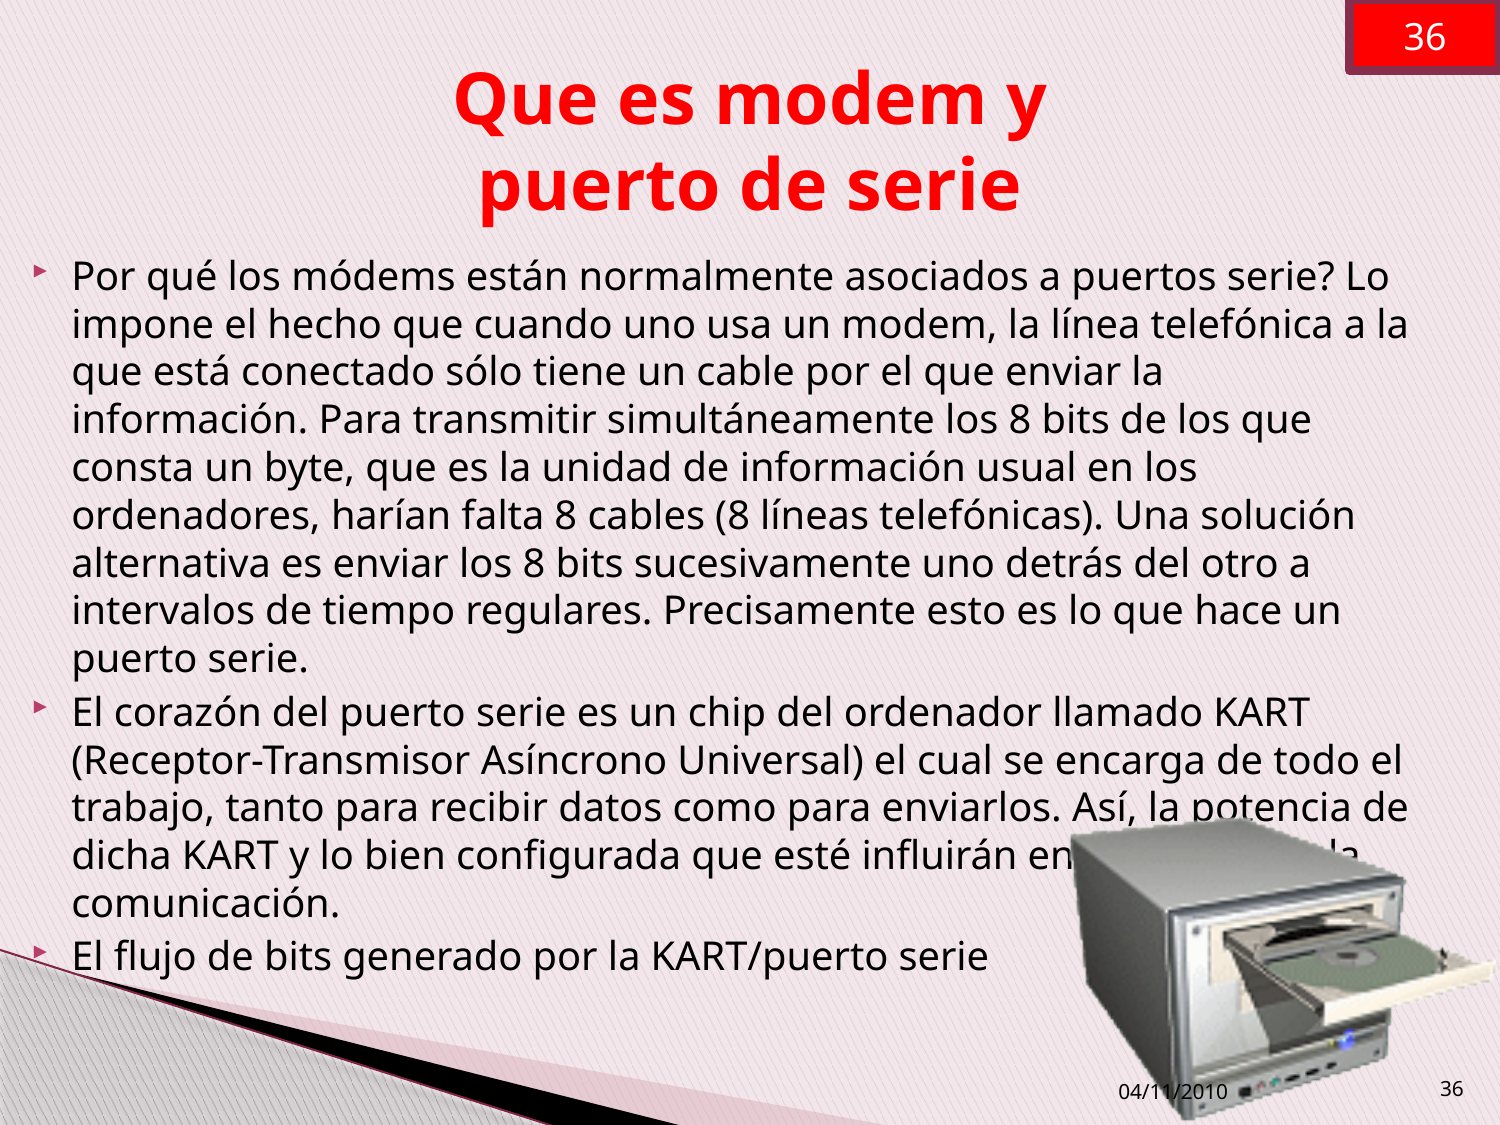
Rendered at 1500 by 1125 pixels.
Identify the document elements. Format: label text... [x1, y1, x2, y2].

picture [1068, 815, 1500, 1125]
list Por qué los módems están normalmente asociados a puertos serie? Lo impone el hecho que cuando uno usa un modem, la línea telefónica a la que está conectado sólo tiene un cable por el que enviar la información. Para transmitir simultáneamente los 8 bits de los que consta un byte, que es la unidad de información usual en los ordenadores, harían falta 8 cables (8 líneas telefónicas). Una solución alternativa es enviar los 8 bits sucesivamente uno detrás del otro a intervalos de tiempo regulares. Precisamente esto es lo que hace un puerto serie. El corazón del puerto serie es un chip del ordenador llamado KART (Receptor-Transmisor Asíncrono Universal) el cual se encarga de todo el trabajo, tanto para recibir datos como para enviarlos. Así, la potencia de dicha KART y lo bien configurada que esté influirán en la calidad de la comunicación. El flujo de bits generado por la KART/puerto serie [0, 243, 1425, 988]
text_box 36 [1345, 0, 1500, 75]
title Que es modem y puerto de serie [75, 45, 1425, 233]
